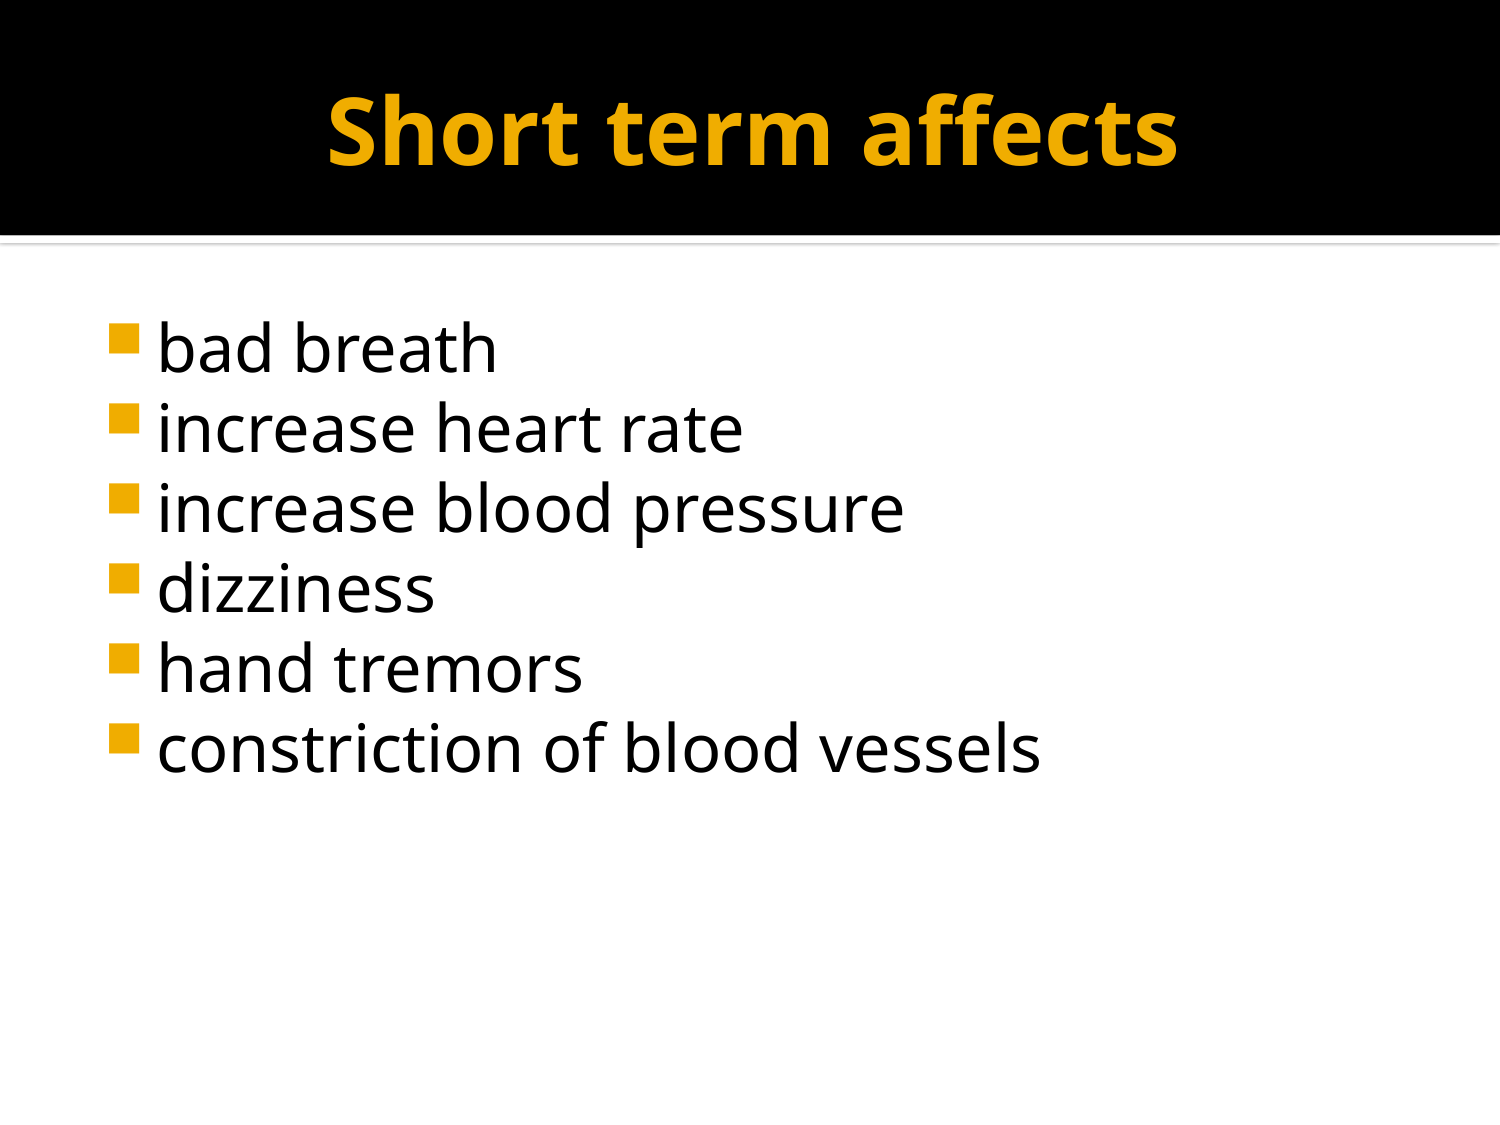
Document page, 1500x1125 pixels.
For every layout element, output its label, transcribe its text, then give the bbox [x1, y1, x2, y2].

title Short term affects [75, 25, 1425, 231]
list bad breath increase heart rate increase blood pressure dizziness hand tremors constriction of blood vessels [75, 291, 1425, 1050]
